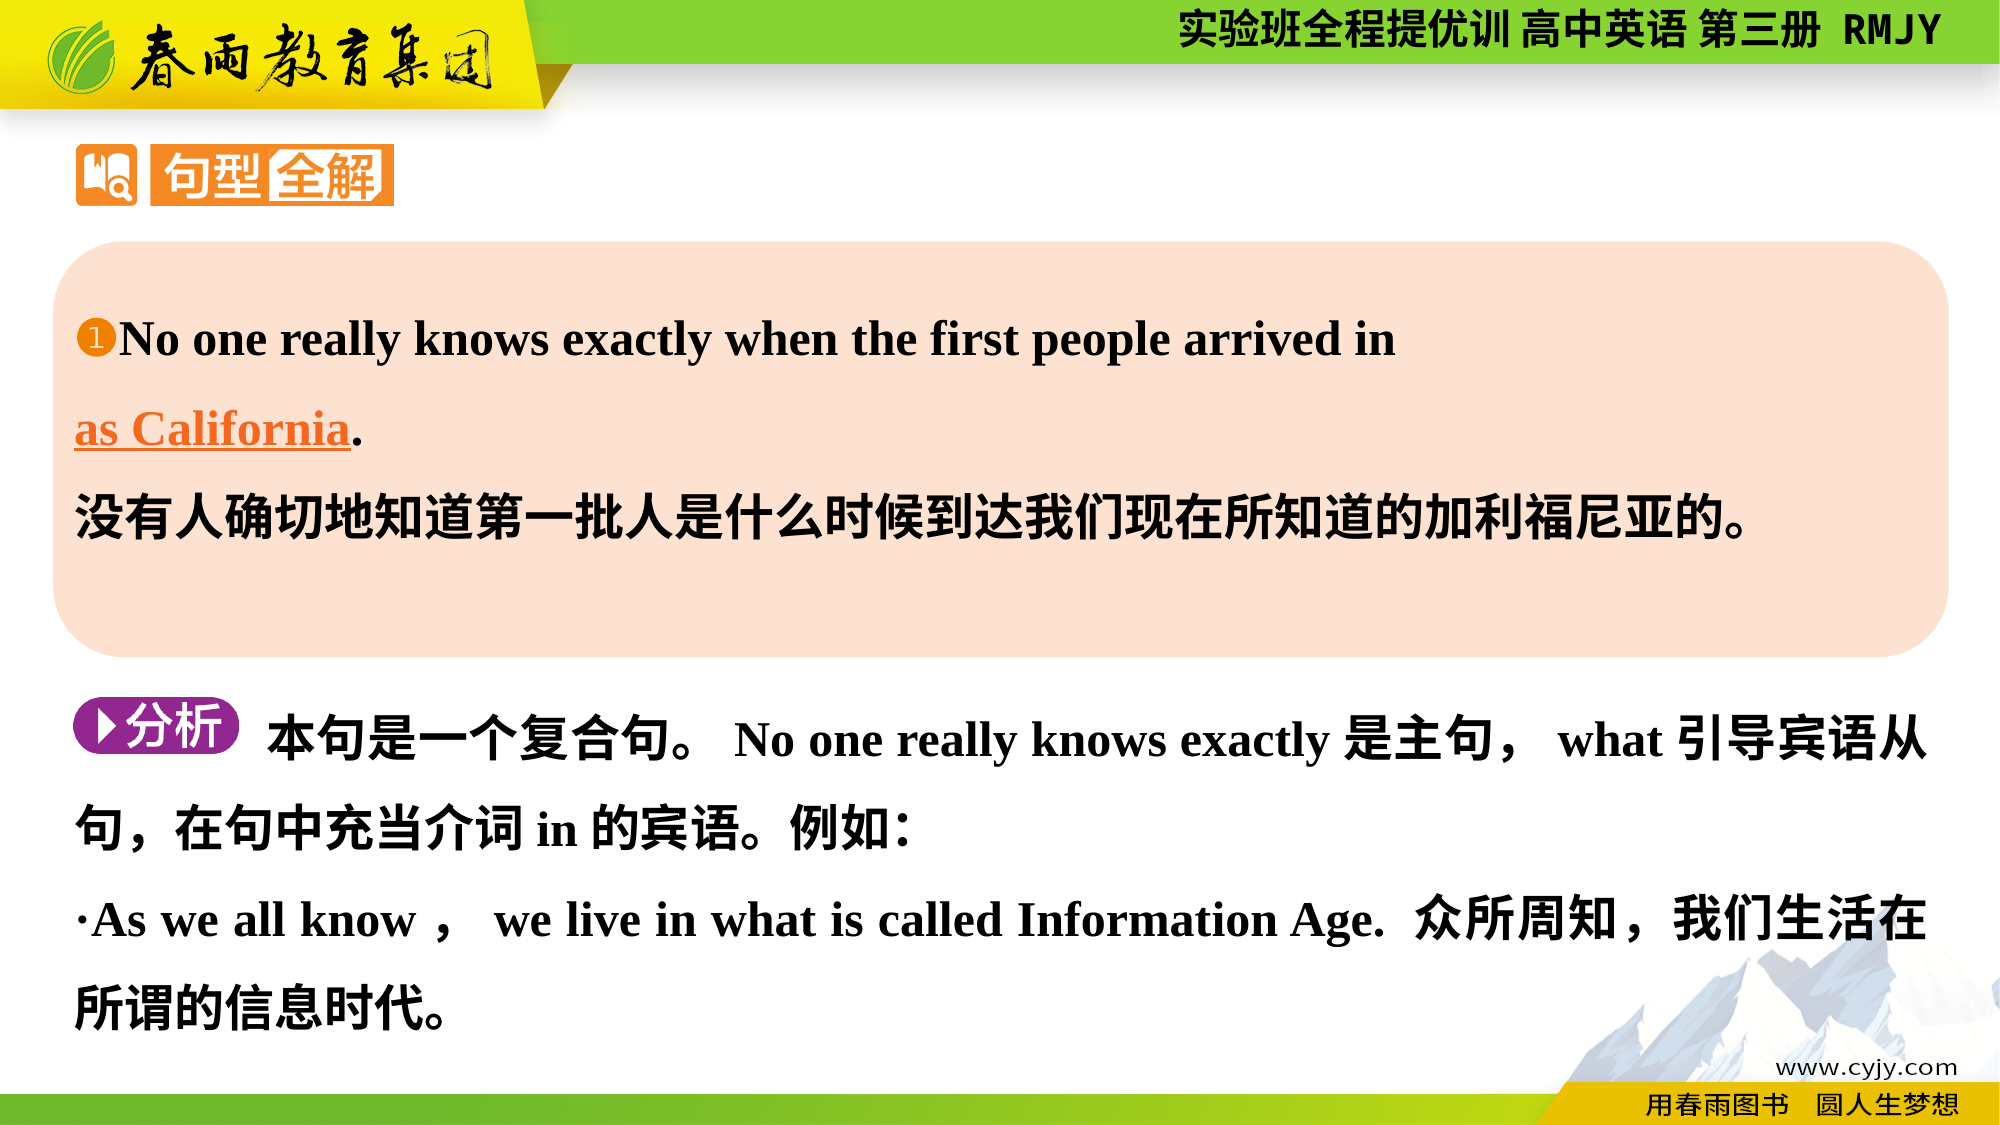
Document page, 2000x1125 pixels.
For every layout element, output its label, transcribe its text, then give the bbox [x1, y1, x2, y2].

text_box [54, 242, 1948, 656]
picture [0, 0, 2000, 1125]
text_box 本句是一个复合句。No one really knows exactly是主句，what引导宾语从句，在句中充当介词in的宾语。例如： ·As we all know，we live in what is called Information Age. 众所周知，我们生活在所谓的信息时代。 [59, 668, 1944, 1044]
